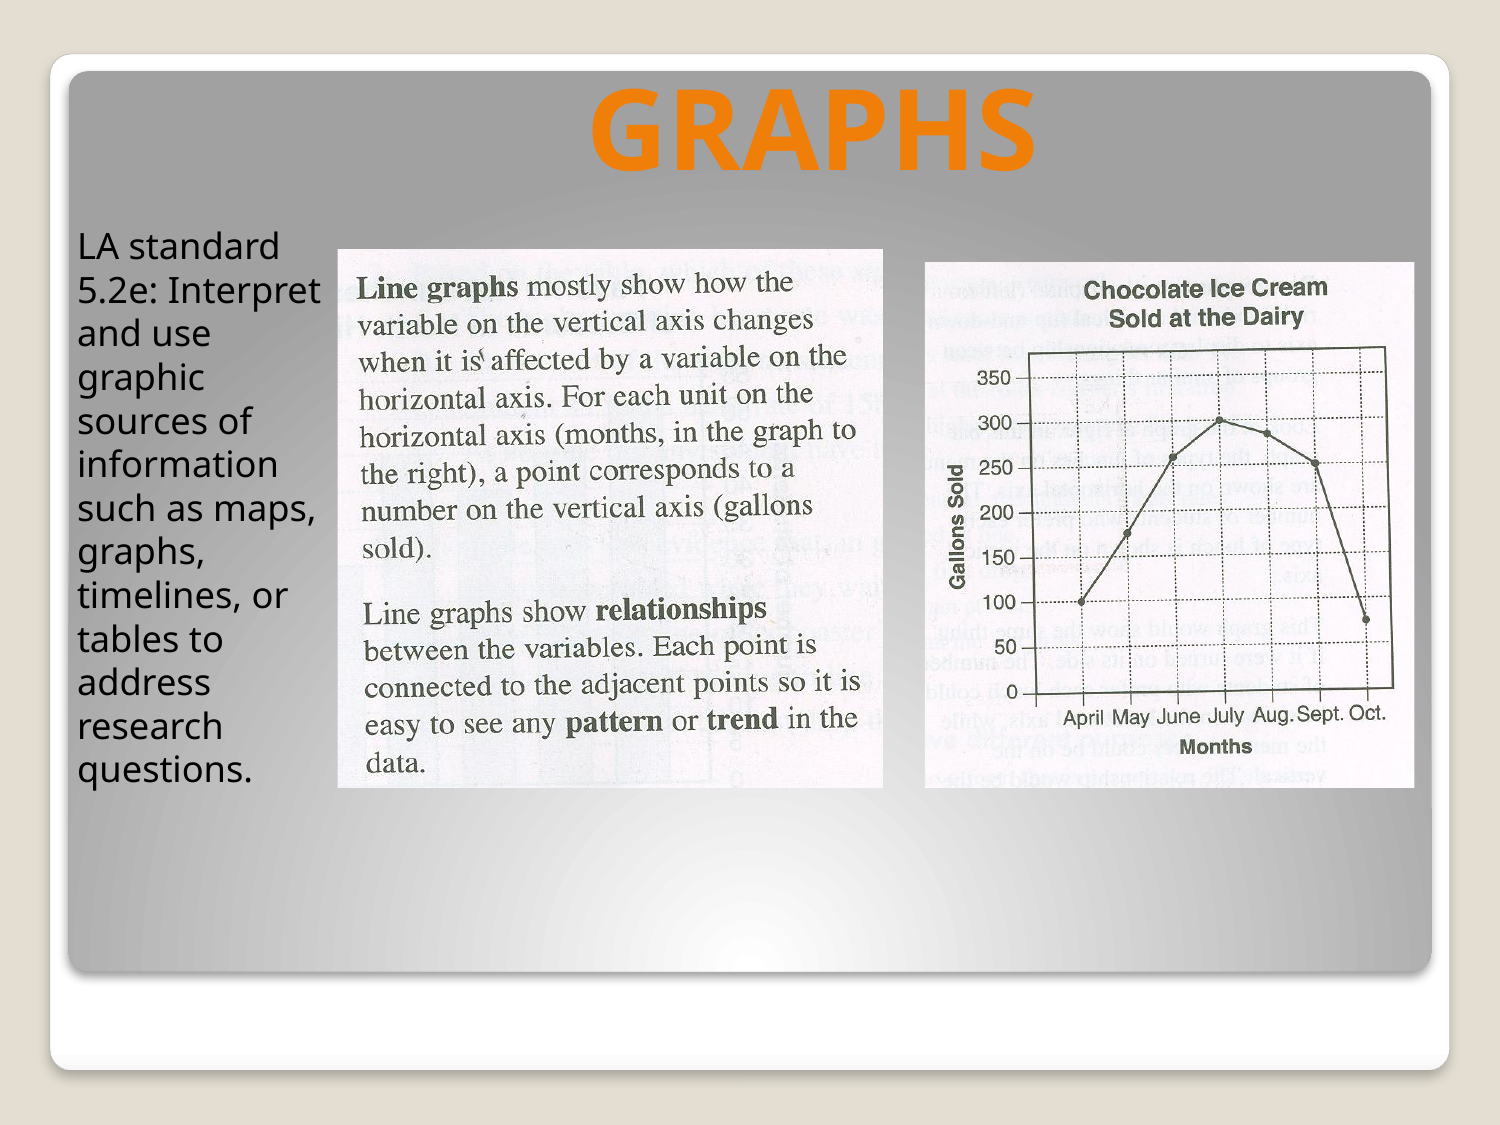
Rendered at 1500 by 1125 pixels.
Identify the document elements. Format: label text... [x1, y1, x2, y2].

text_box graphs [350, 49, 1275, 200]
text_box LA standard 5.2e: Interpret and use graphic sources of information such as maps, graphs, timelines, or tables to address research questions. [62, 212, 350, 798]
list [924, 262, 1415, 788]
picture [337, 249, 884, 788]
